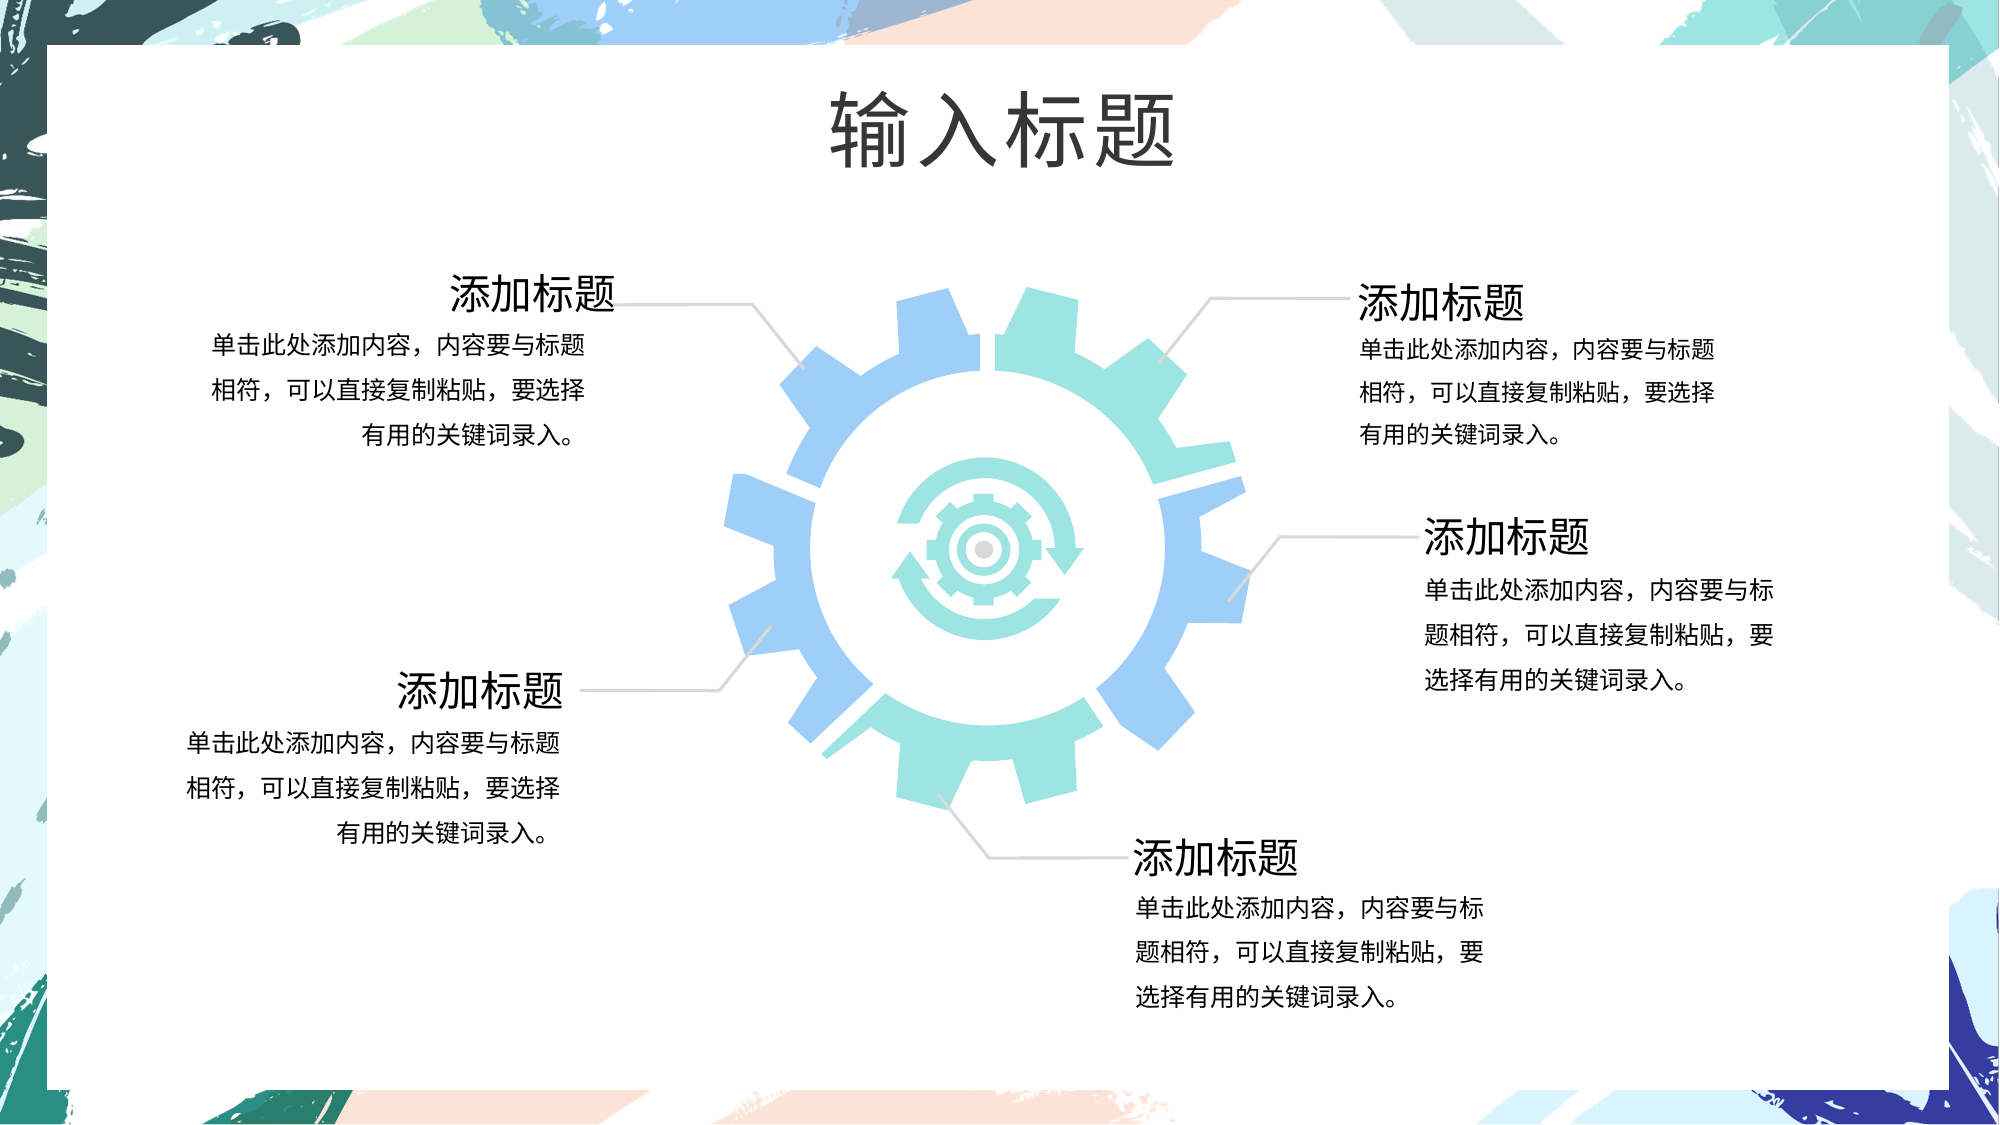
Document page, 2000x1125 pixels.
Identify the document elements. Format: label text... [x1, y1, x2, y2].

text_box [1420, 500, 1785, 698]
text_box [168, 663, 623, 862]
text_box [579, 286, 1420, 859]
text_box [193, 267, 646, 428]
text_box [1217, 265, 1785, 450]
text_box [962, 822, 1495, 1019]
text_box 输入标题 [757, 71, 1247, 186]
picture [0, 0, 1999, 1125]
